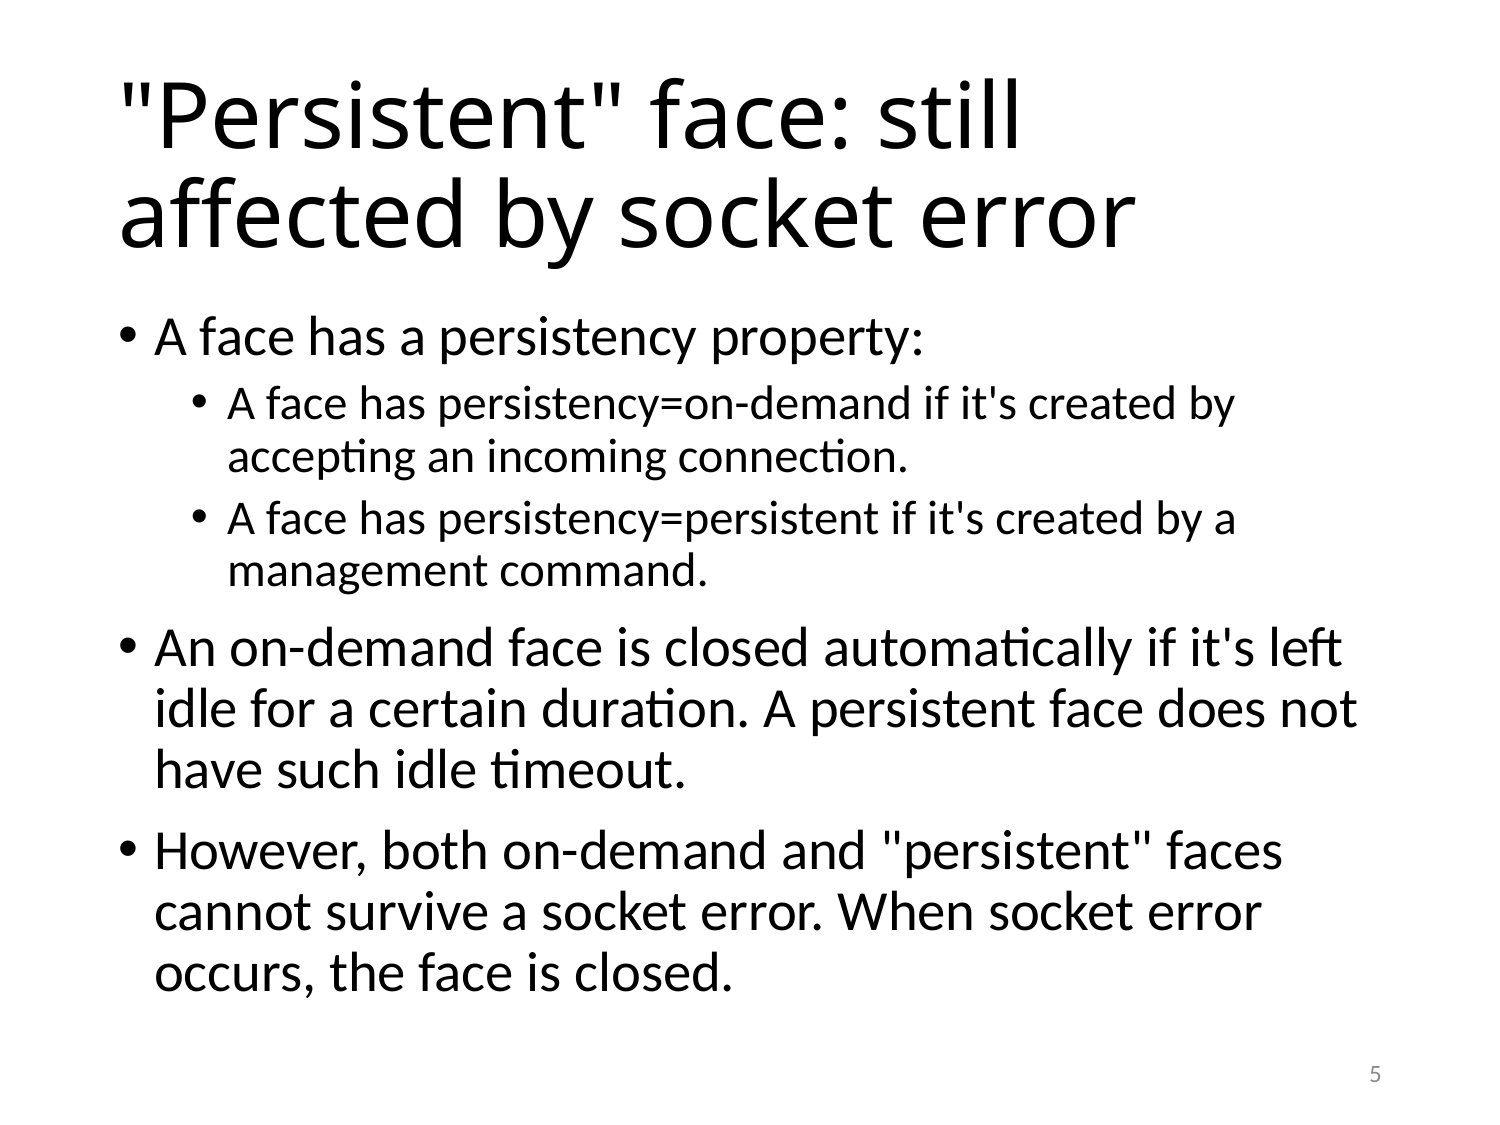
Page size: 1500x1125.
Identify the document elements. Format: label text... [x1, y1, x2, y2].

title "Persistent" face: still affected by socket error [103, 59, 1397, 278]
list A face has a persistency property: A face has persistency=on-demand if it's created by accepting an incoming connection. A face has persistency=persistent if it's created by a management command. An on-demand face is closed automatically if it's left idle for a certain duration. A persistent face does not have such idle timeout. However, both on-demand and "persistent" faces cannot survive a socket error. When socket error occurs, the face is closed. [103, 299, 1397, 1014]
slide_number 5 [1059, 1042, 1397, 1103]
